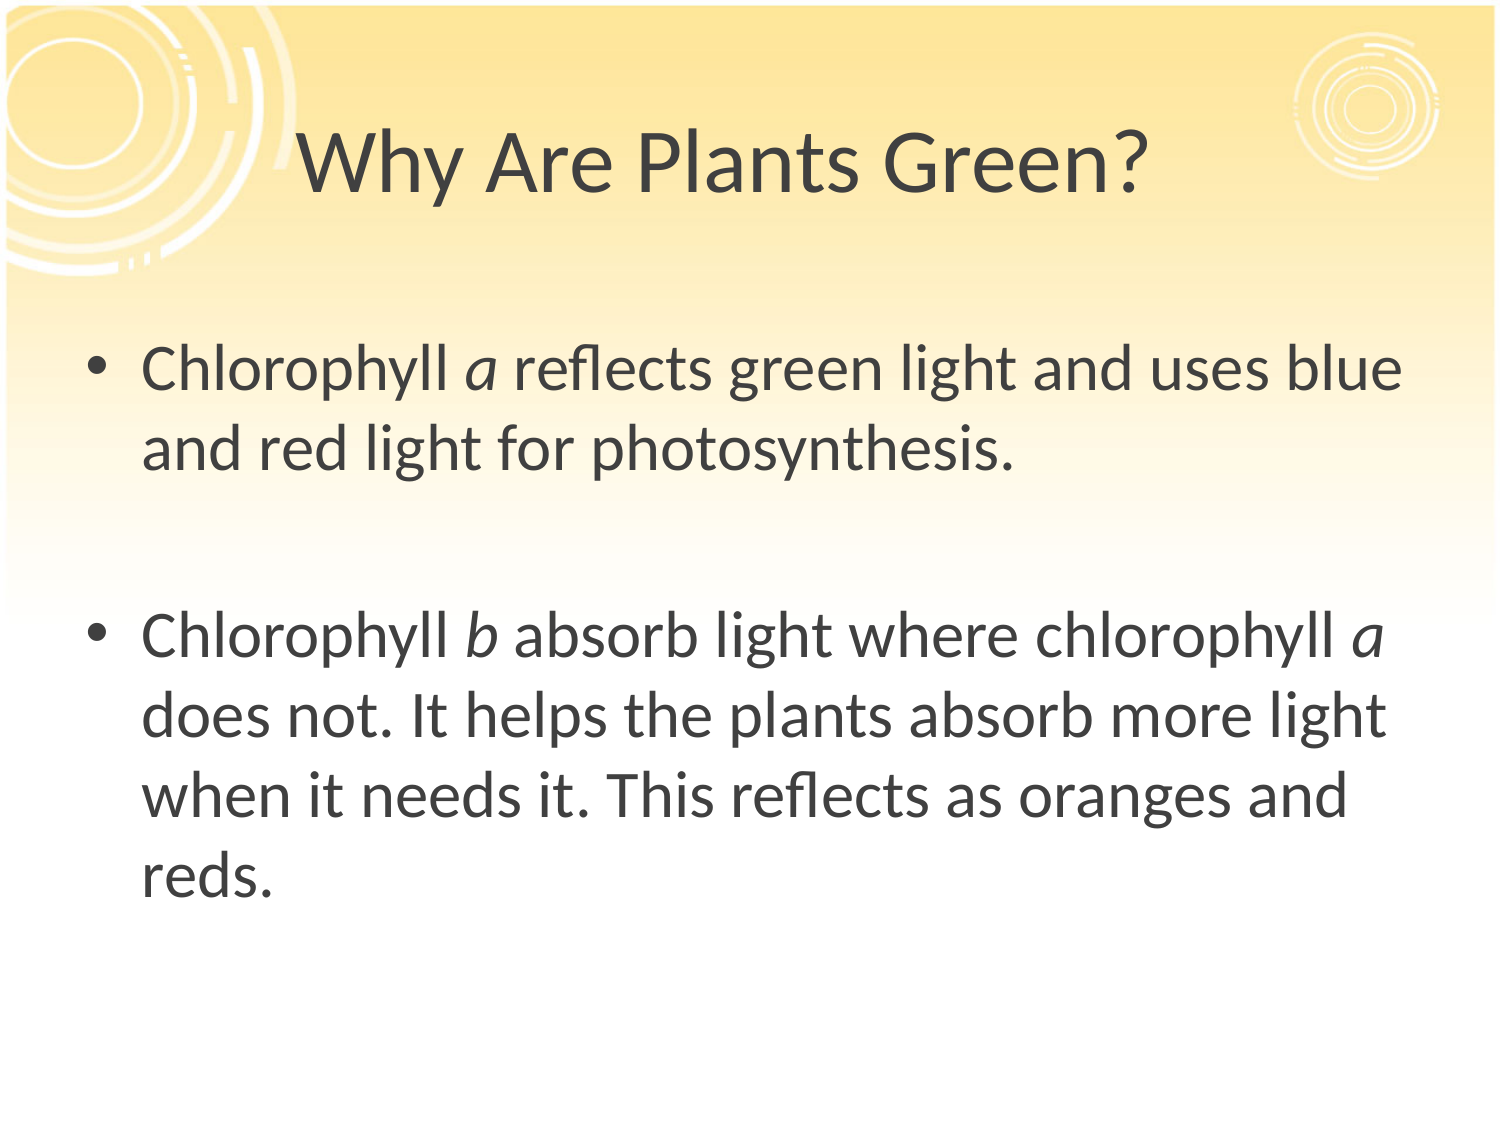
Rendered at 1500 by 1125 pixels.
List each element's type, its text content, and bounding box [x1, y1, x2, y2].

picture [0, 0, 1500, 1125]
title Why Are Plants Green? [49, 62, 1401, 251]
list Chlorophyll a reflects green light and uses blue and red light for photosynthesis. Chlorophyll b absorb light where chlorophyll a does not. It helps the plants absorb more light when it needs it. This reflects as oranges and reds. [70, 316, 1421, 1060]
